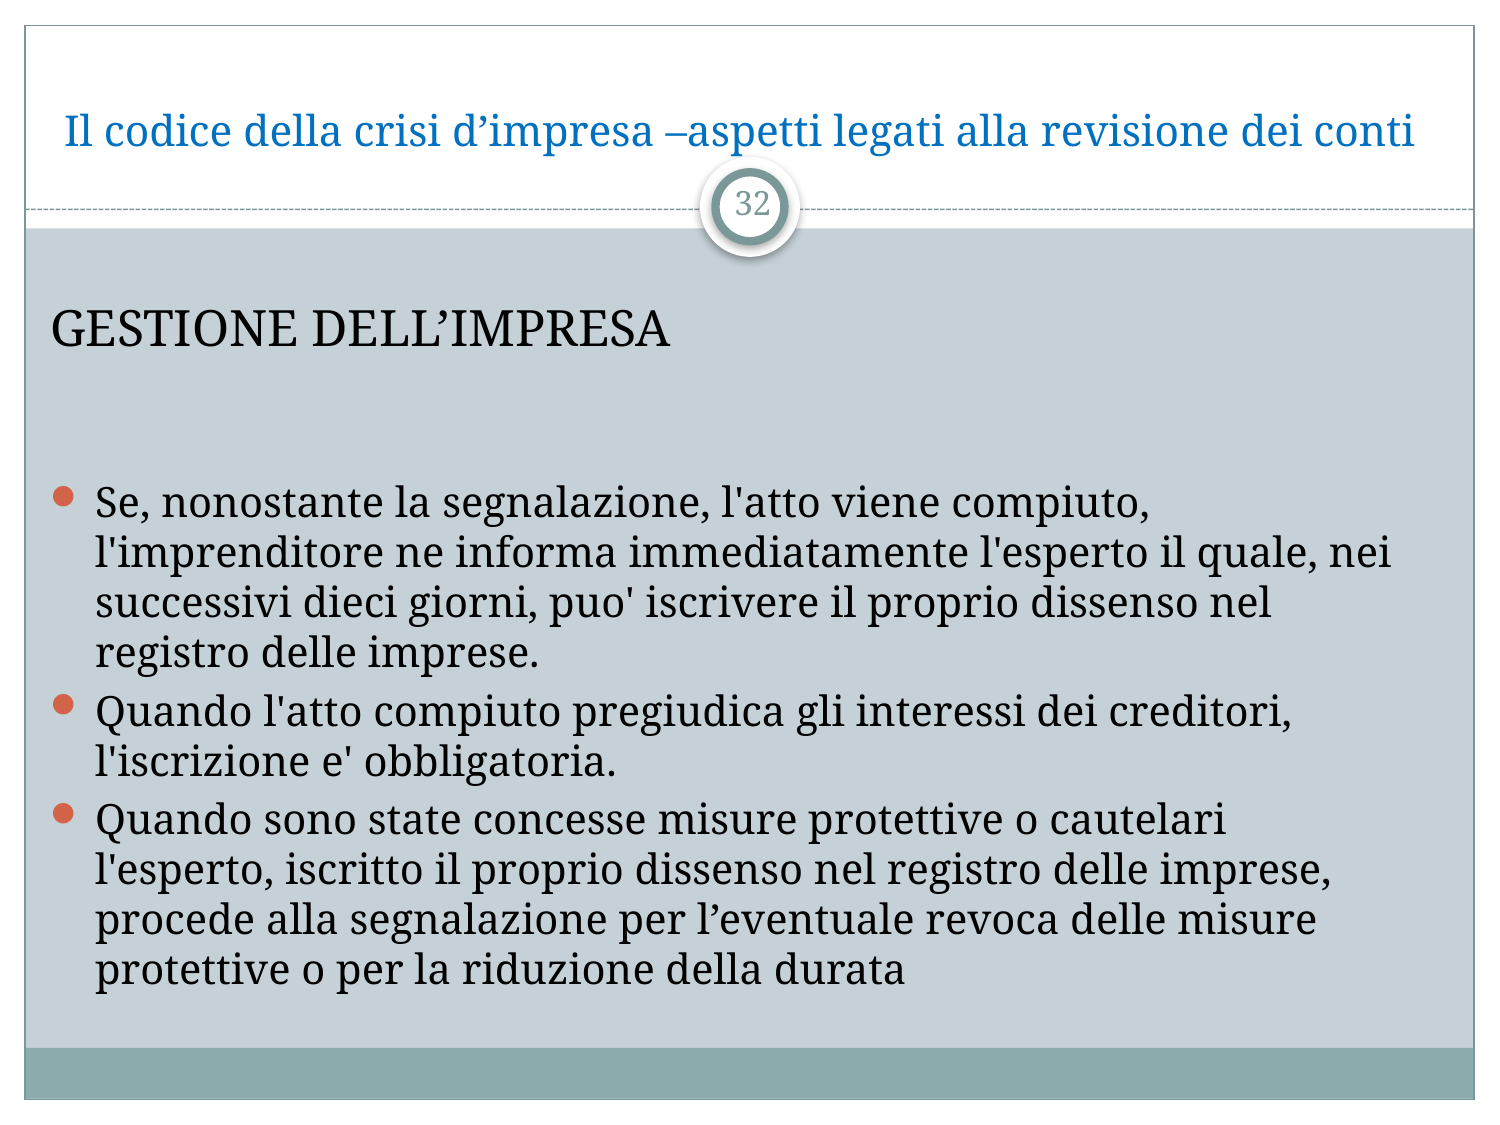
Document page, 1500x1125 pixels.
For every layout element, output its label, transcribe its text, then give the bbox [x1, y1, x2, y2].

slide_number 32 [715, 168, 791, 241]
list GESTIONE DELL’IMPRESA Se, nonostante la segnalazione, l'atto viene compiuto, l'imprenditore ne informa immediatamente l'esperto il quale, nei successivi dieci giorni, puo' iscrivere il proprio dissenso nel registro delle imprese. Quando l'atto compiuto pregiudica gli interessi dei creditori, l'iscrizione e' obbligatoria. Quando sono state concesse misure protettive o cautelari l'esperto, iscritto il proprio dissenso nel registro delle imprese, procede alla segnalazione per l’eventuale revoca delle misure protettive o per la riduzione della durata [35, 234, 1431, 985]
title Il codice della crisi d’impresa –aspetti legati alla revisione dei conti [49, 37, 1450, 162]
